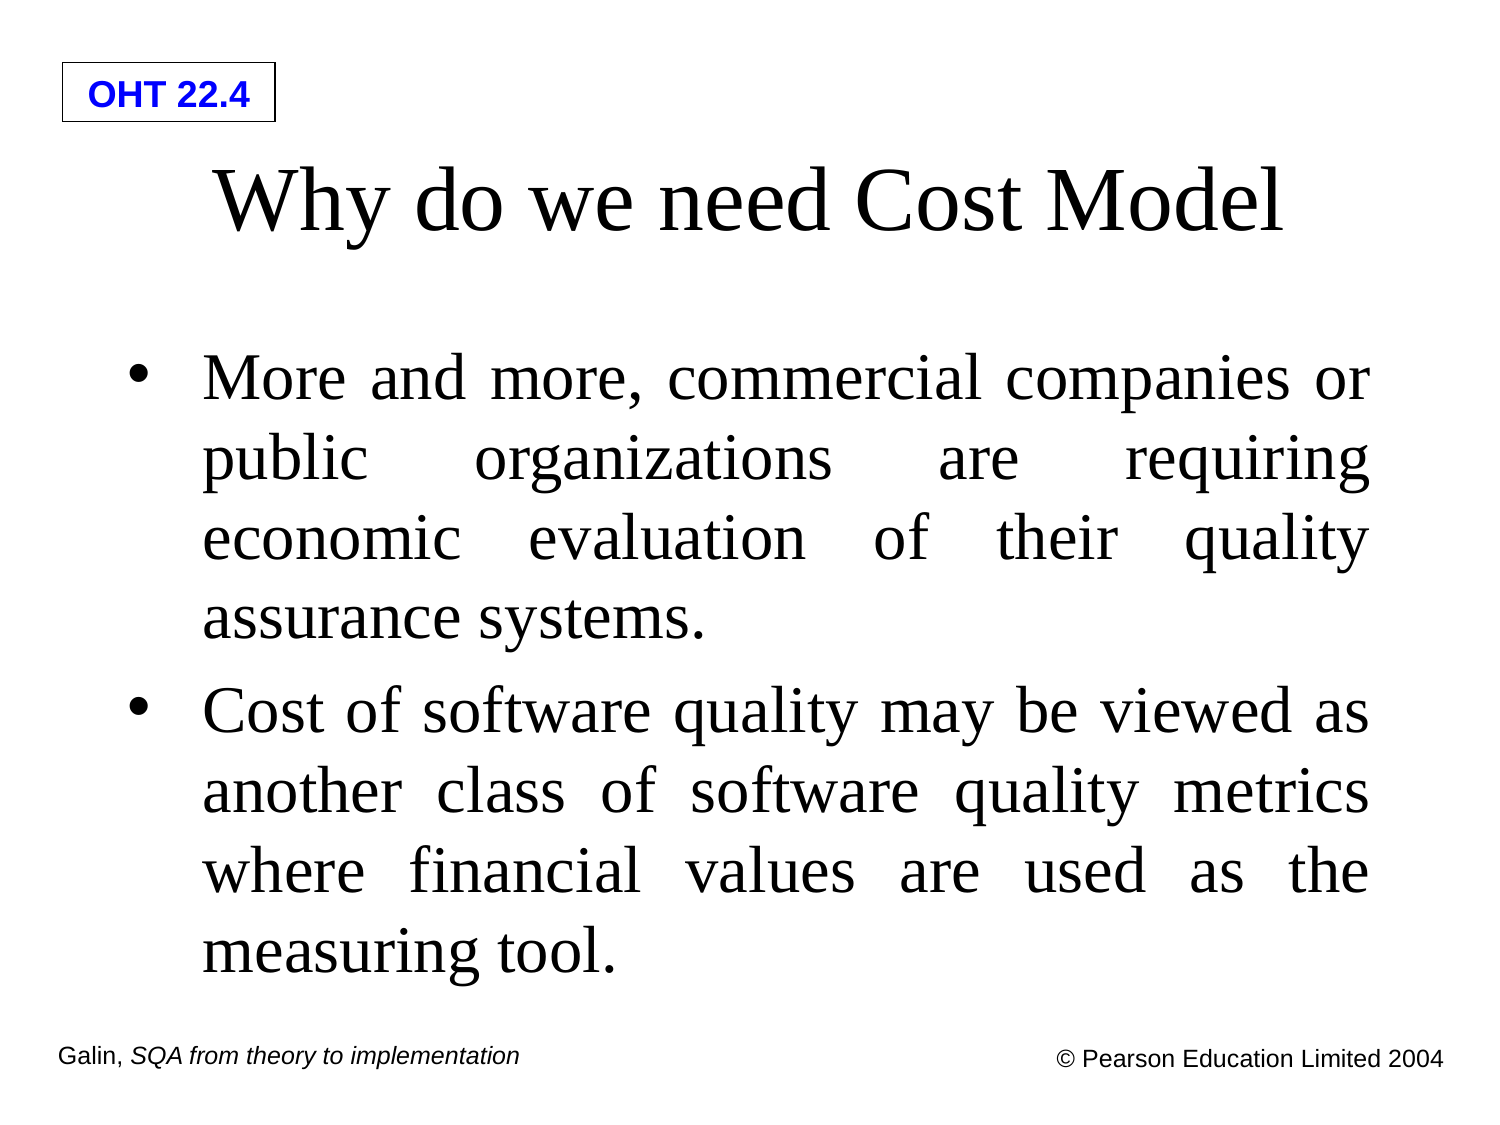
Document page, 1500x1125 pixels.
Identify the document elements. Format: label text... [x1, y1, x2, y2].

title Why do we need Cost Model [112, 99, 1388, 288]
list More and more, commercial companies or public organizations are requiring economic evaluation of their quality assurance systems. Cost of software quality may be viewed as another class of software quality metrics where financial values are used as the measuring tool. [112, 324, 1388, 1001]
